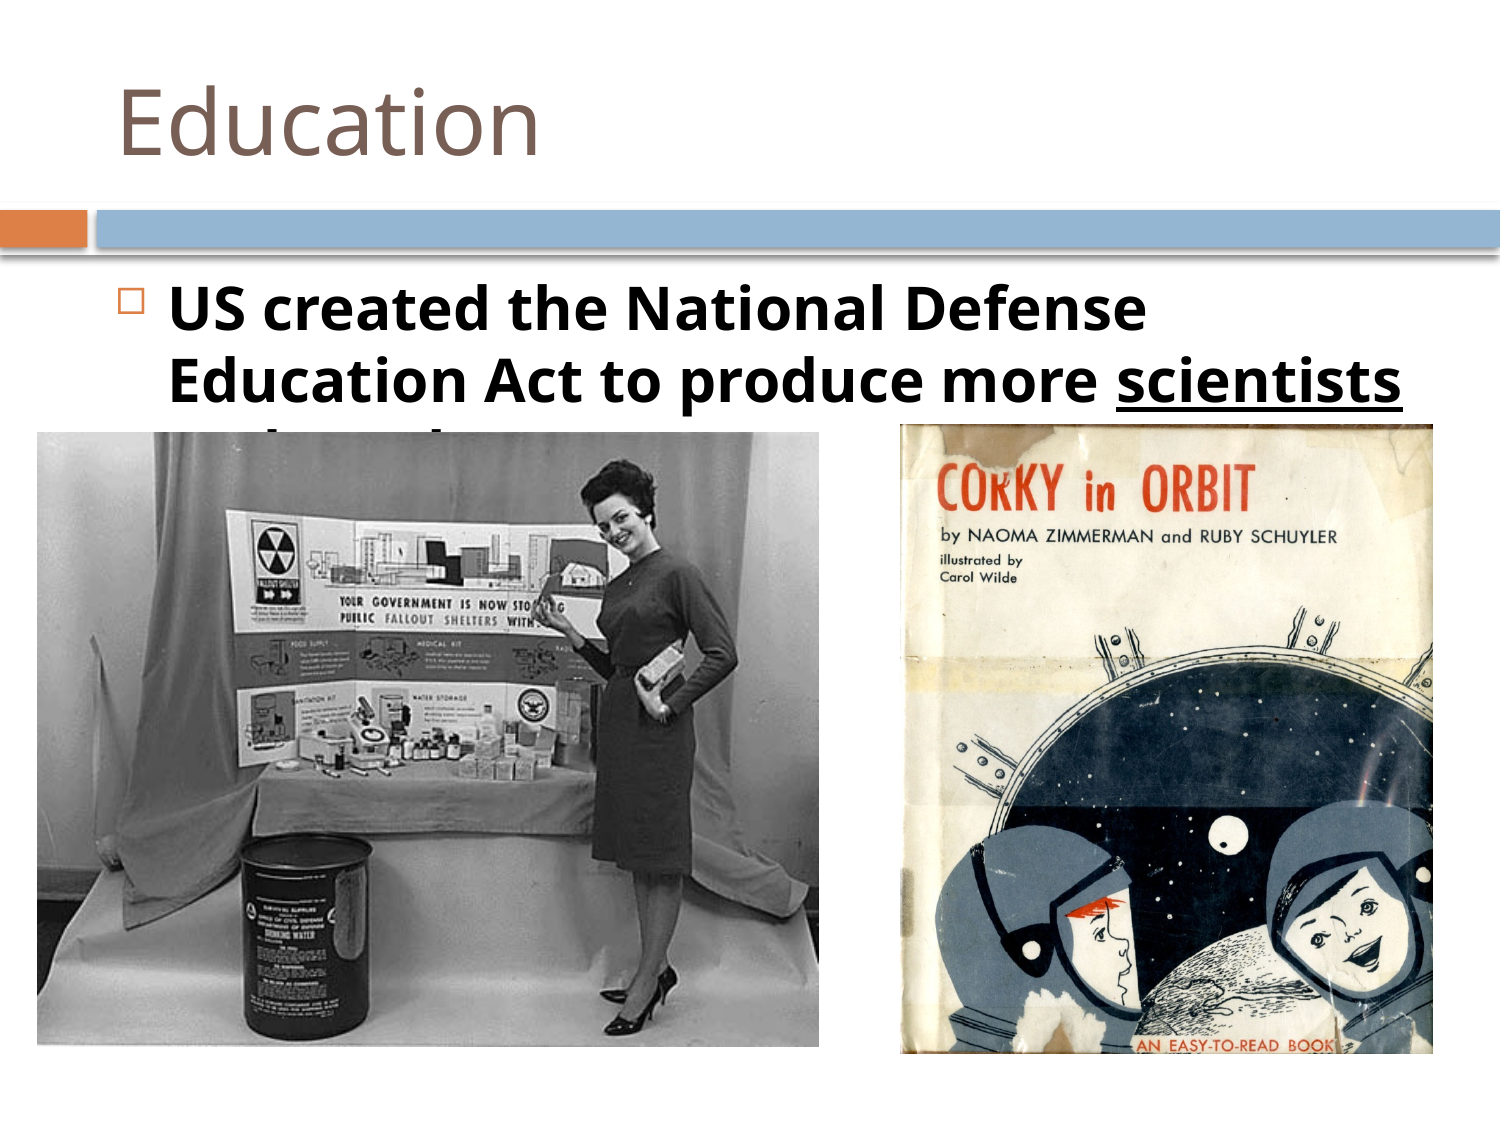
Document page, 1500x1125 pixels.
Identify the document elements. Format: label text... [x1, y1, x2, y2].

title Education [100, 37, 1438, 200]
list US created the National Defense Education Act to produce more scientists and teachers. [100, 262, 1438, 1000]
picture [37, 431, 820, 1047]
picture [899, 424, 1433, 1054]
